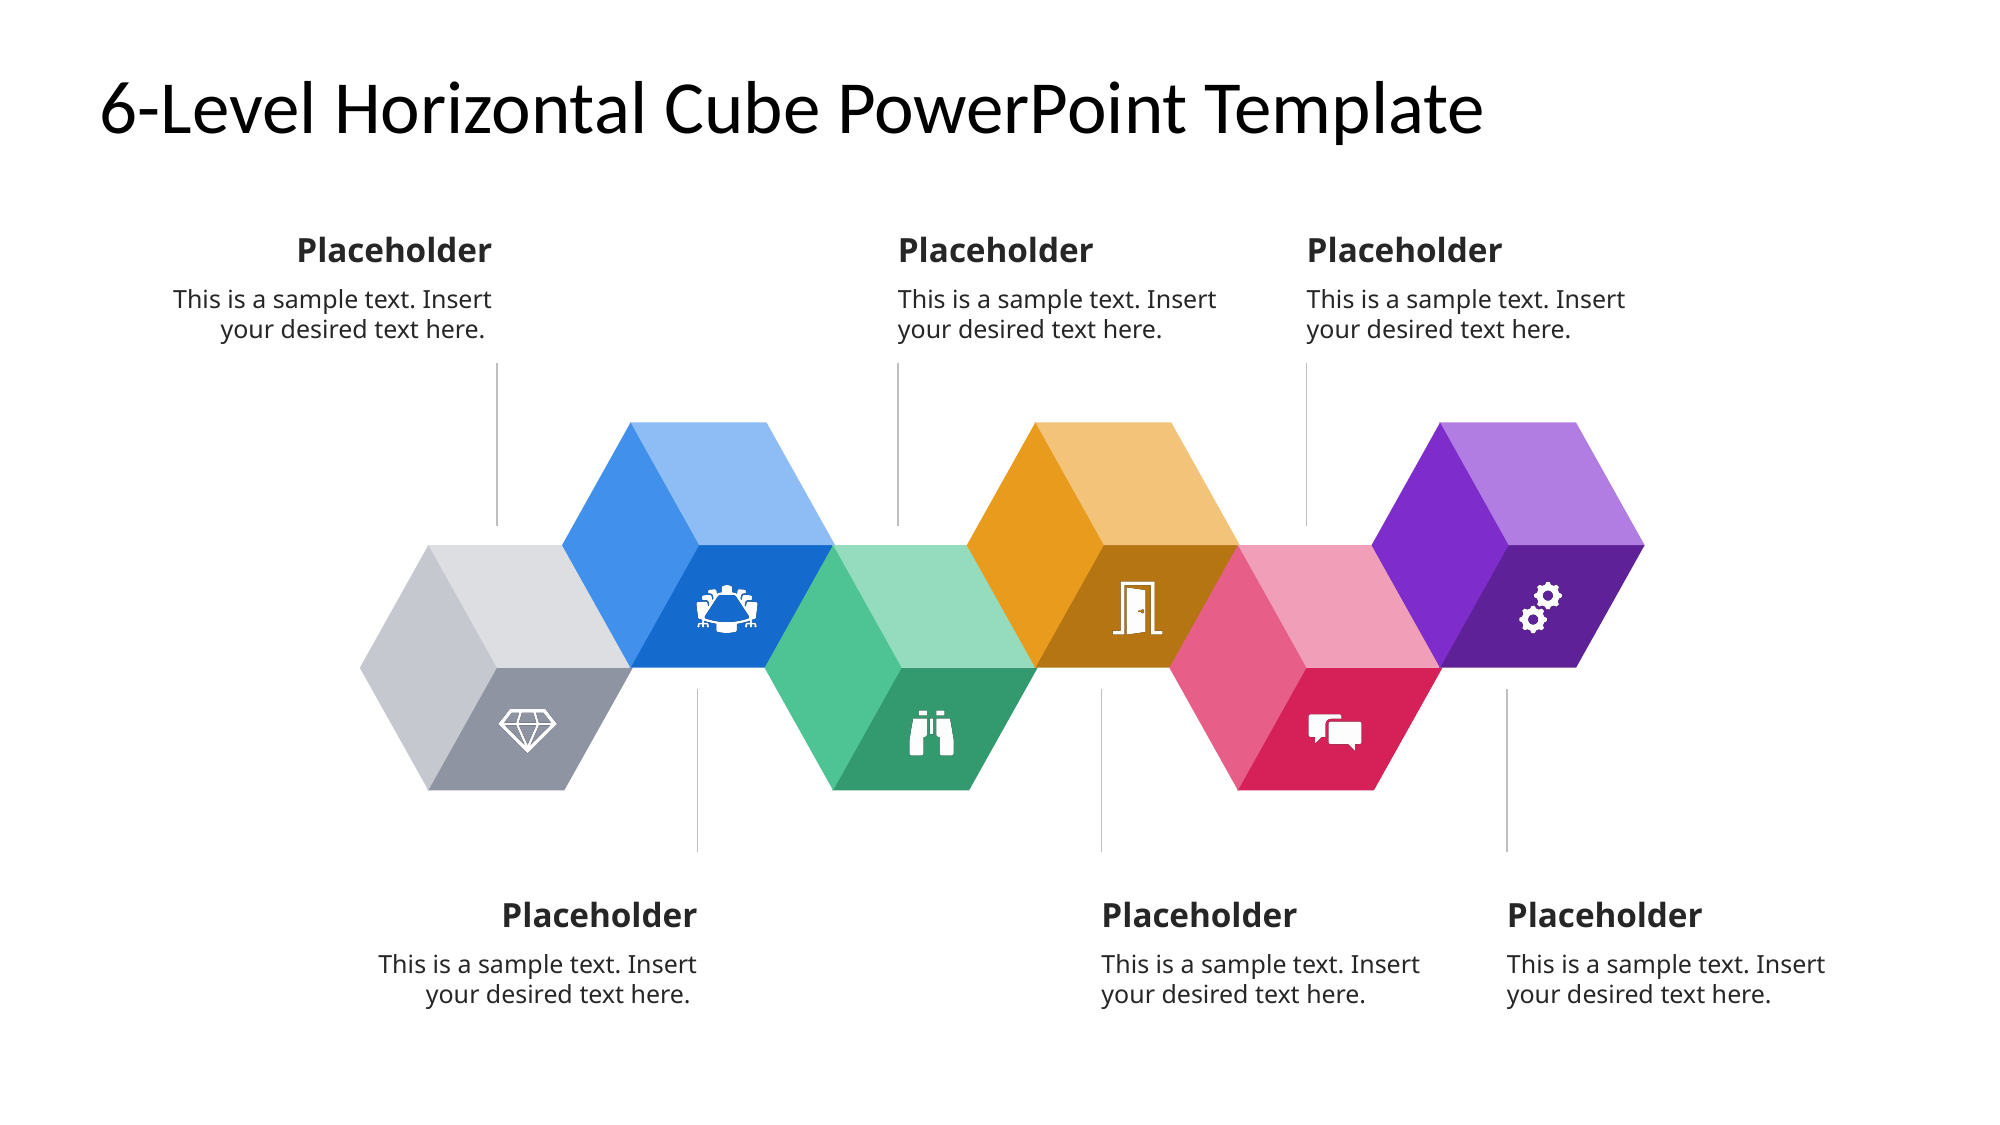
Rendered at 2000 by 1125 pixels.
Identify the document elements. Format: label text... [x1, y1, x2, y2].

picture [1509, 575, 1573, 639]
picture [1105, 576, 1169, 640]
title 6-Level Horizontal Cube PowerPoint Template [99, 45, 1900, 162]
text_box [1385, 408, 1631, 682]
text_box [1183, 530, 1429, 805]
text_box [147, 227, 493, 358]
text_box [980, 408, 1227, 682]
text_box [897, 227, 1243, 358]
picture [1303, 701, 1367, 765]
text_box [1306, 227, 1652, 358]
picture [695, 577, 759, 641]
picture [899, 701, 963, 765]
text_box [575, 408, 822, 682]
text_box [352, 893, 698, 1023]
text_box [1506, 893, 1852, 1023]
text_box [373, 530, 620, 805]
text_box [778, 530, 1024, 805]
picture [496, 698, 560, 762]
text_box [1101, 893, 1447, 1023]
